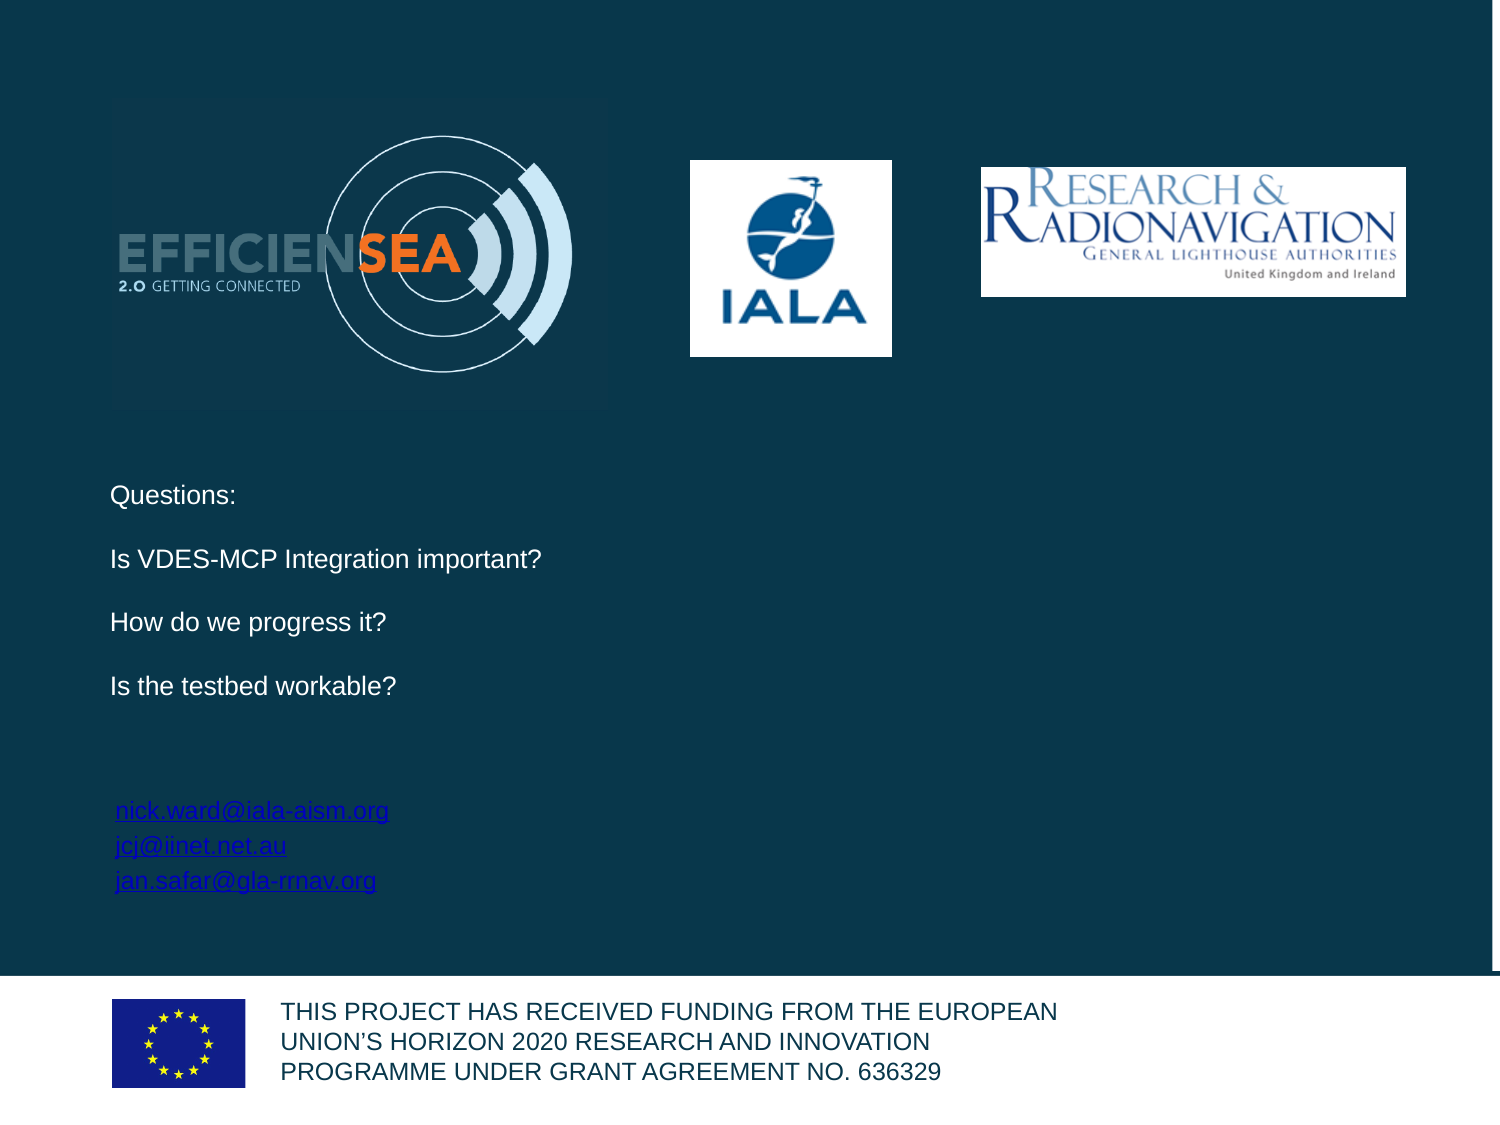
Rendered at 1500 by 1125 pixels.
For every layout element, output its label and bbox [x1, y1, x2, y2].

picture [0, 0, 1500, 1121]
text_box [1496, 975, 1500, 1125]
